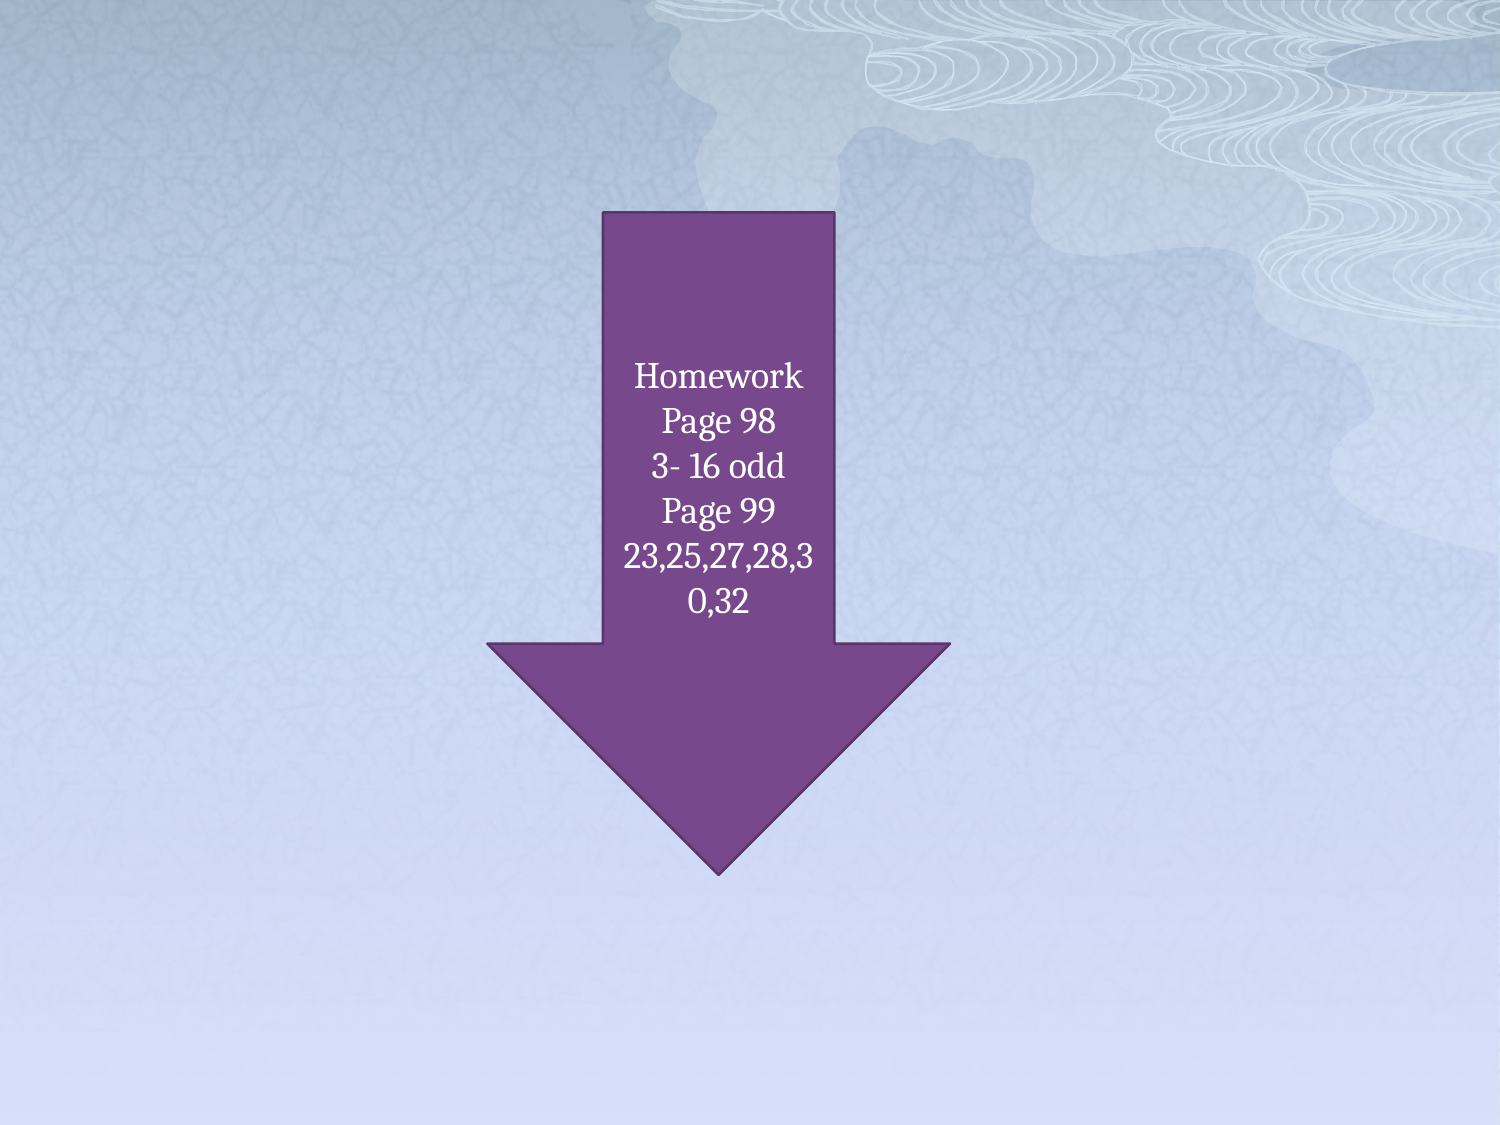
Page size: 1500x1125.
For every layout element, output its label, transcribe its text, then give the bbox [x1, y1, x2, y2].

text_box Homework Page 98 3- 16 odd Page 99 23,25,27,28,30,32 [486, 211, 952, 876]
